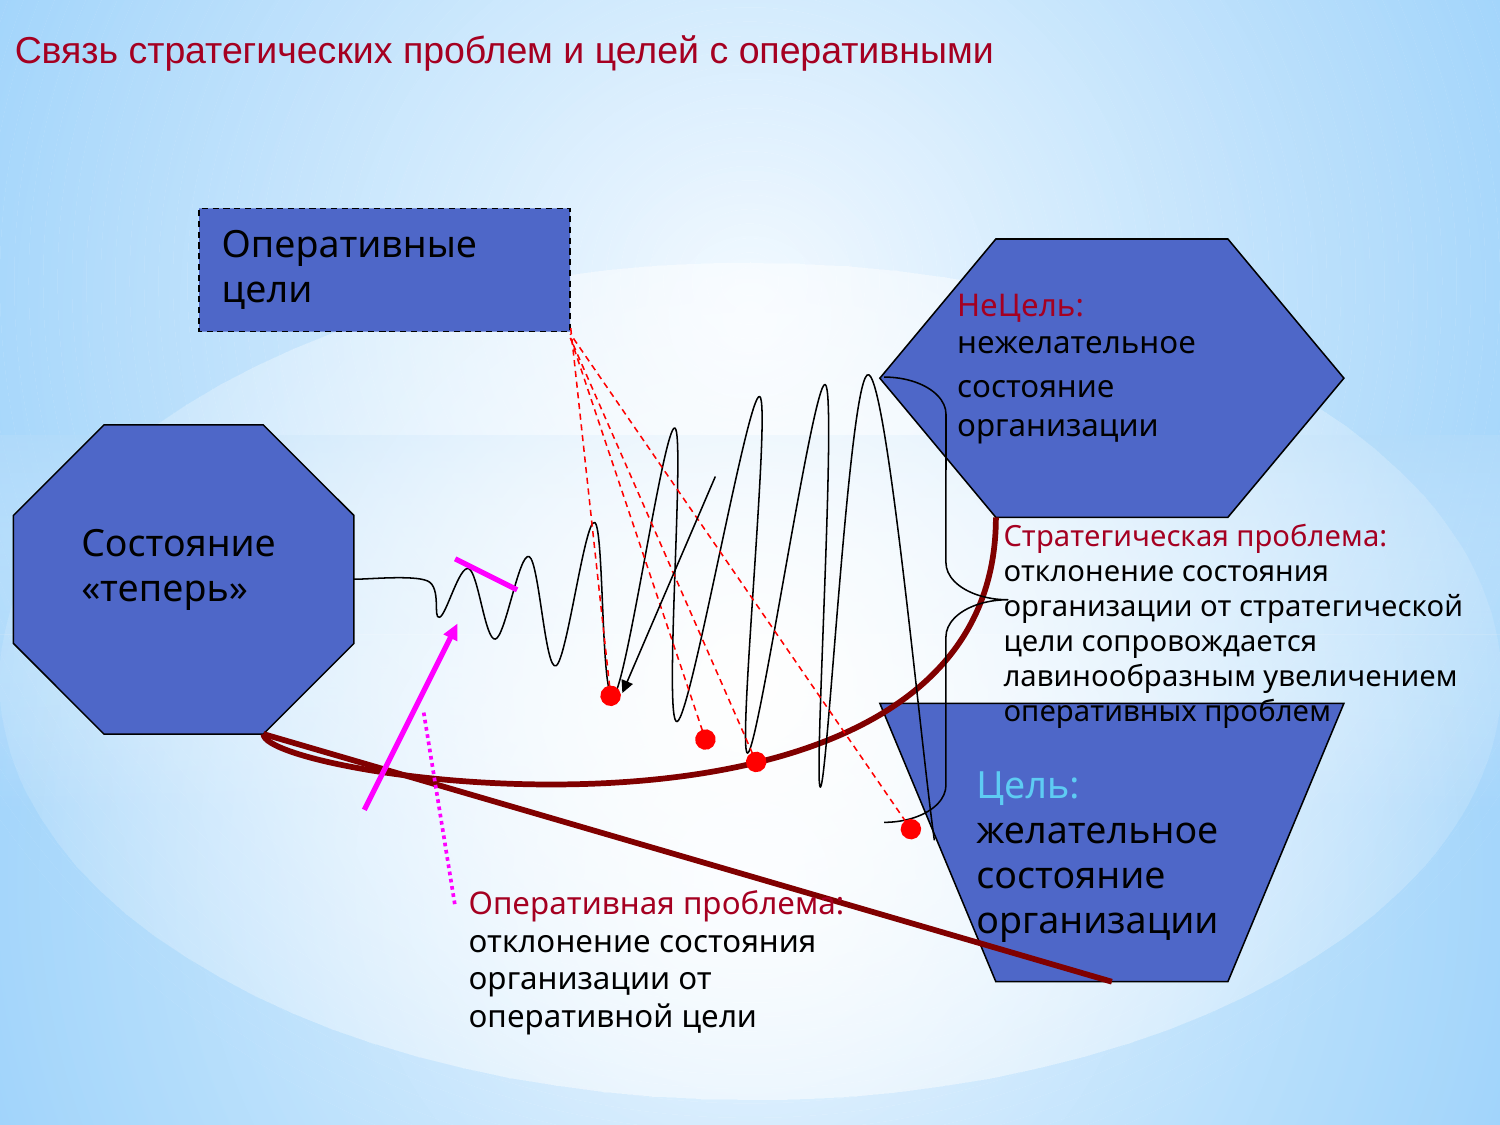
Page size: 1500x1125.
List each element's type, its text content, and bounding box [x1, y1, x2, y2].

text_box Оперативная проблема: отклонение состояния организации от оперативной цели [468, 884, 871, 1049]
text_box Состояние «теперь» [13, 424, 348, 735]
text_box Стратегическая проблема: отклонение состояния организации от стратегической цели сопровождается лавинообразным увеличением оперативных проблем [1003, 517, 1483, 704]
text_box Оперативные цели [199, 208, 571, 332]
text_box Цель: желательное состояние организации [940, 703, 1344, 982]
text_box НеЦель: нежелательное состояние организации [880, 238, 1344, 518]
text_box Связь стратегических проблем и целей с оперативными [0, 18, 1500, 79]
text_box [353, 377, 881, 577]
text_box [353, 579, 939, 843]
text_box [884, 377, 1003, 797]
